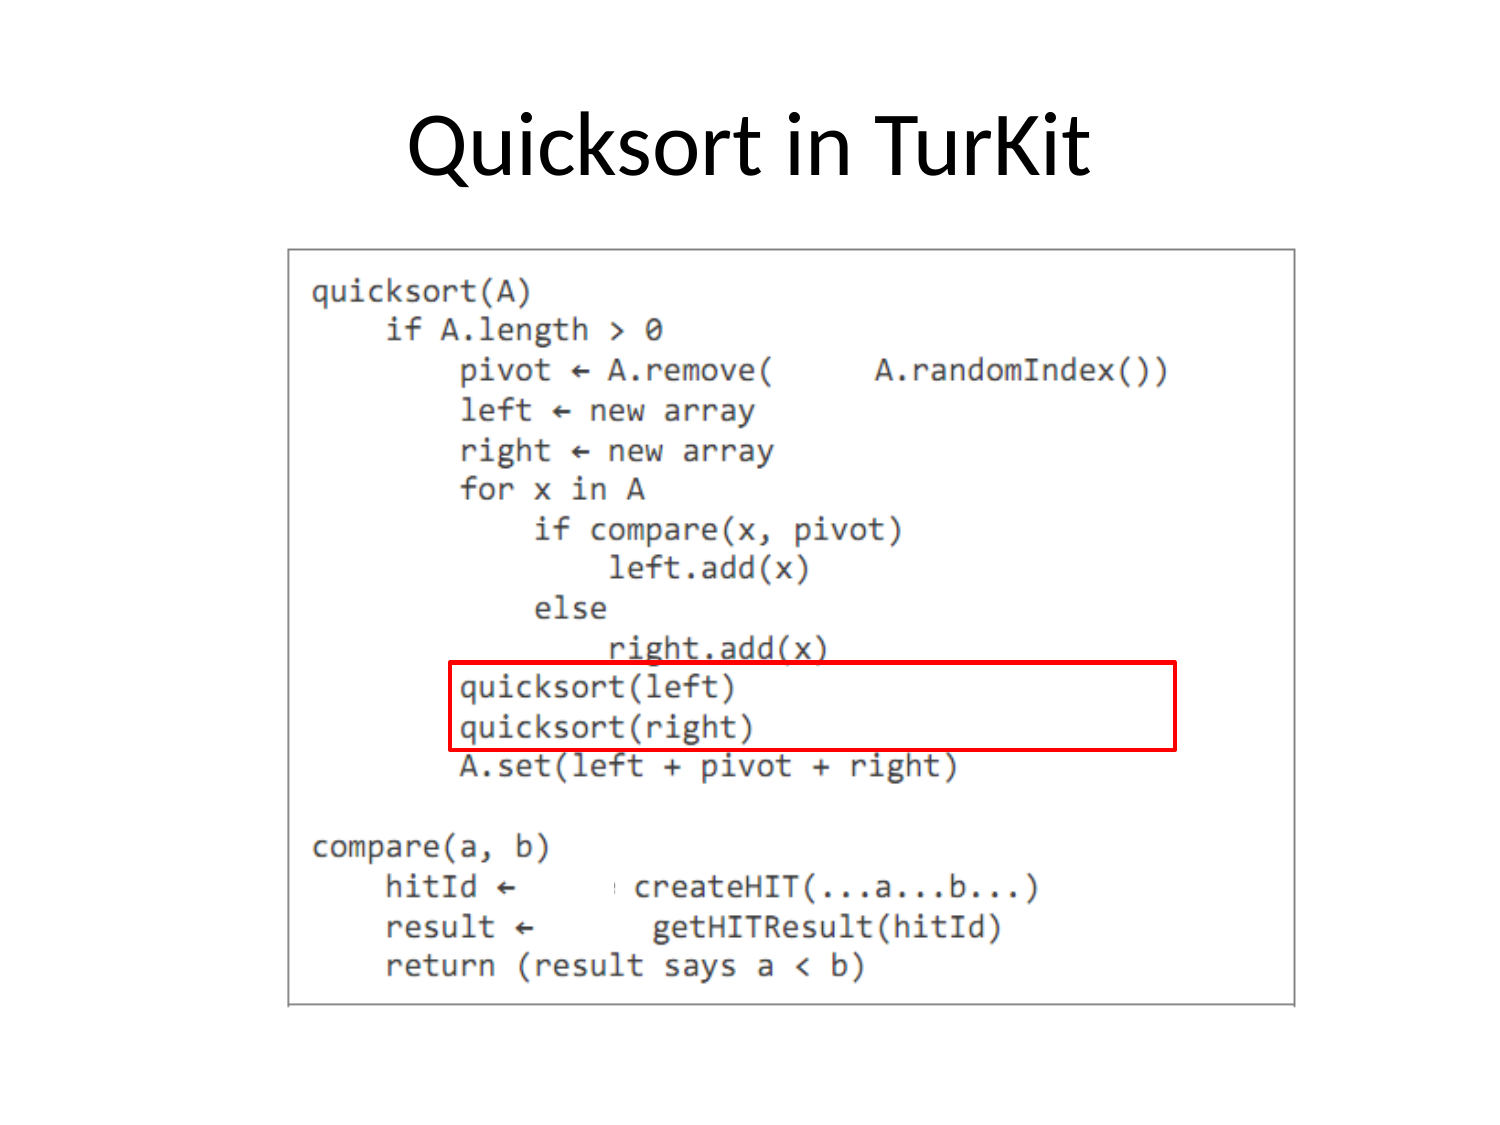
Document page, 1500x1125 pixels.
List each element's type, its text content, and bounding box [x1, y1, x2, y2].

title Quicksort in TurKit [75, 45, 1425, 233]
picture [274, 238, 1305, 1013]
